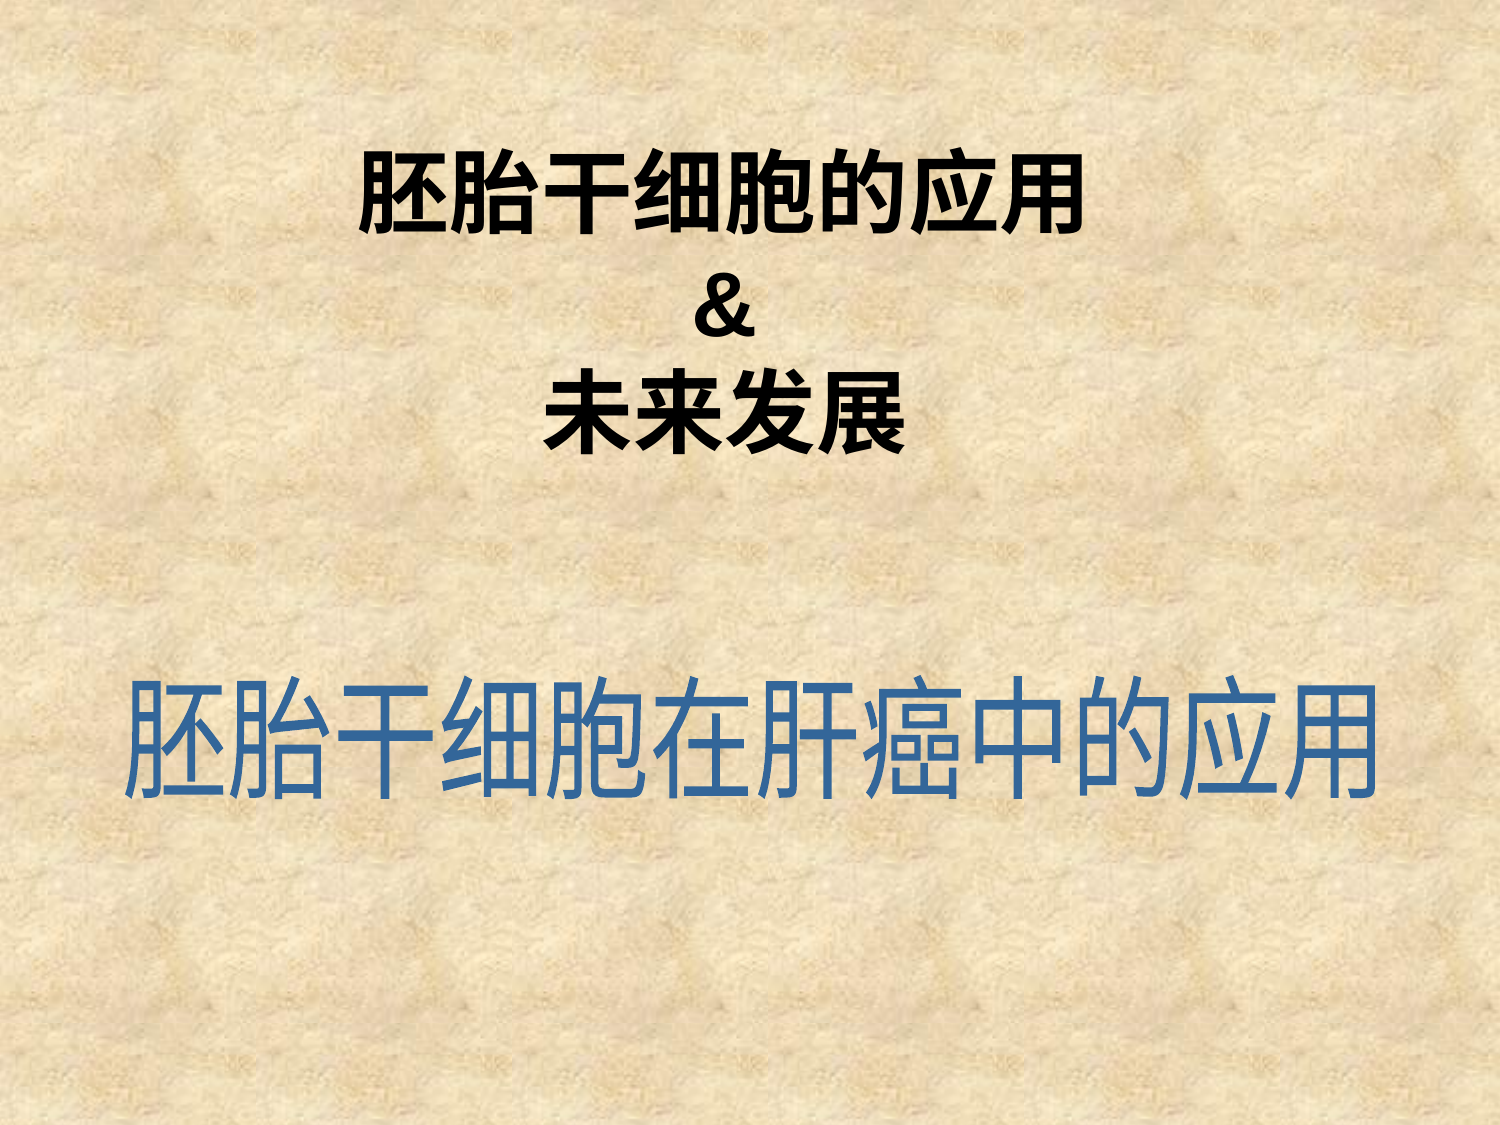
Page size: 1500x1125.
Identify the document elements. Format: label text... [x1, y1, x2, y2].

title 胚胎干细胞的应用 & 未来发展 [87, 212, 1363, 498]
picture [0, 0, 1500, 1125]
